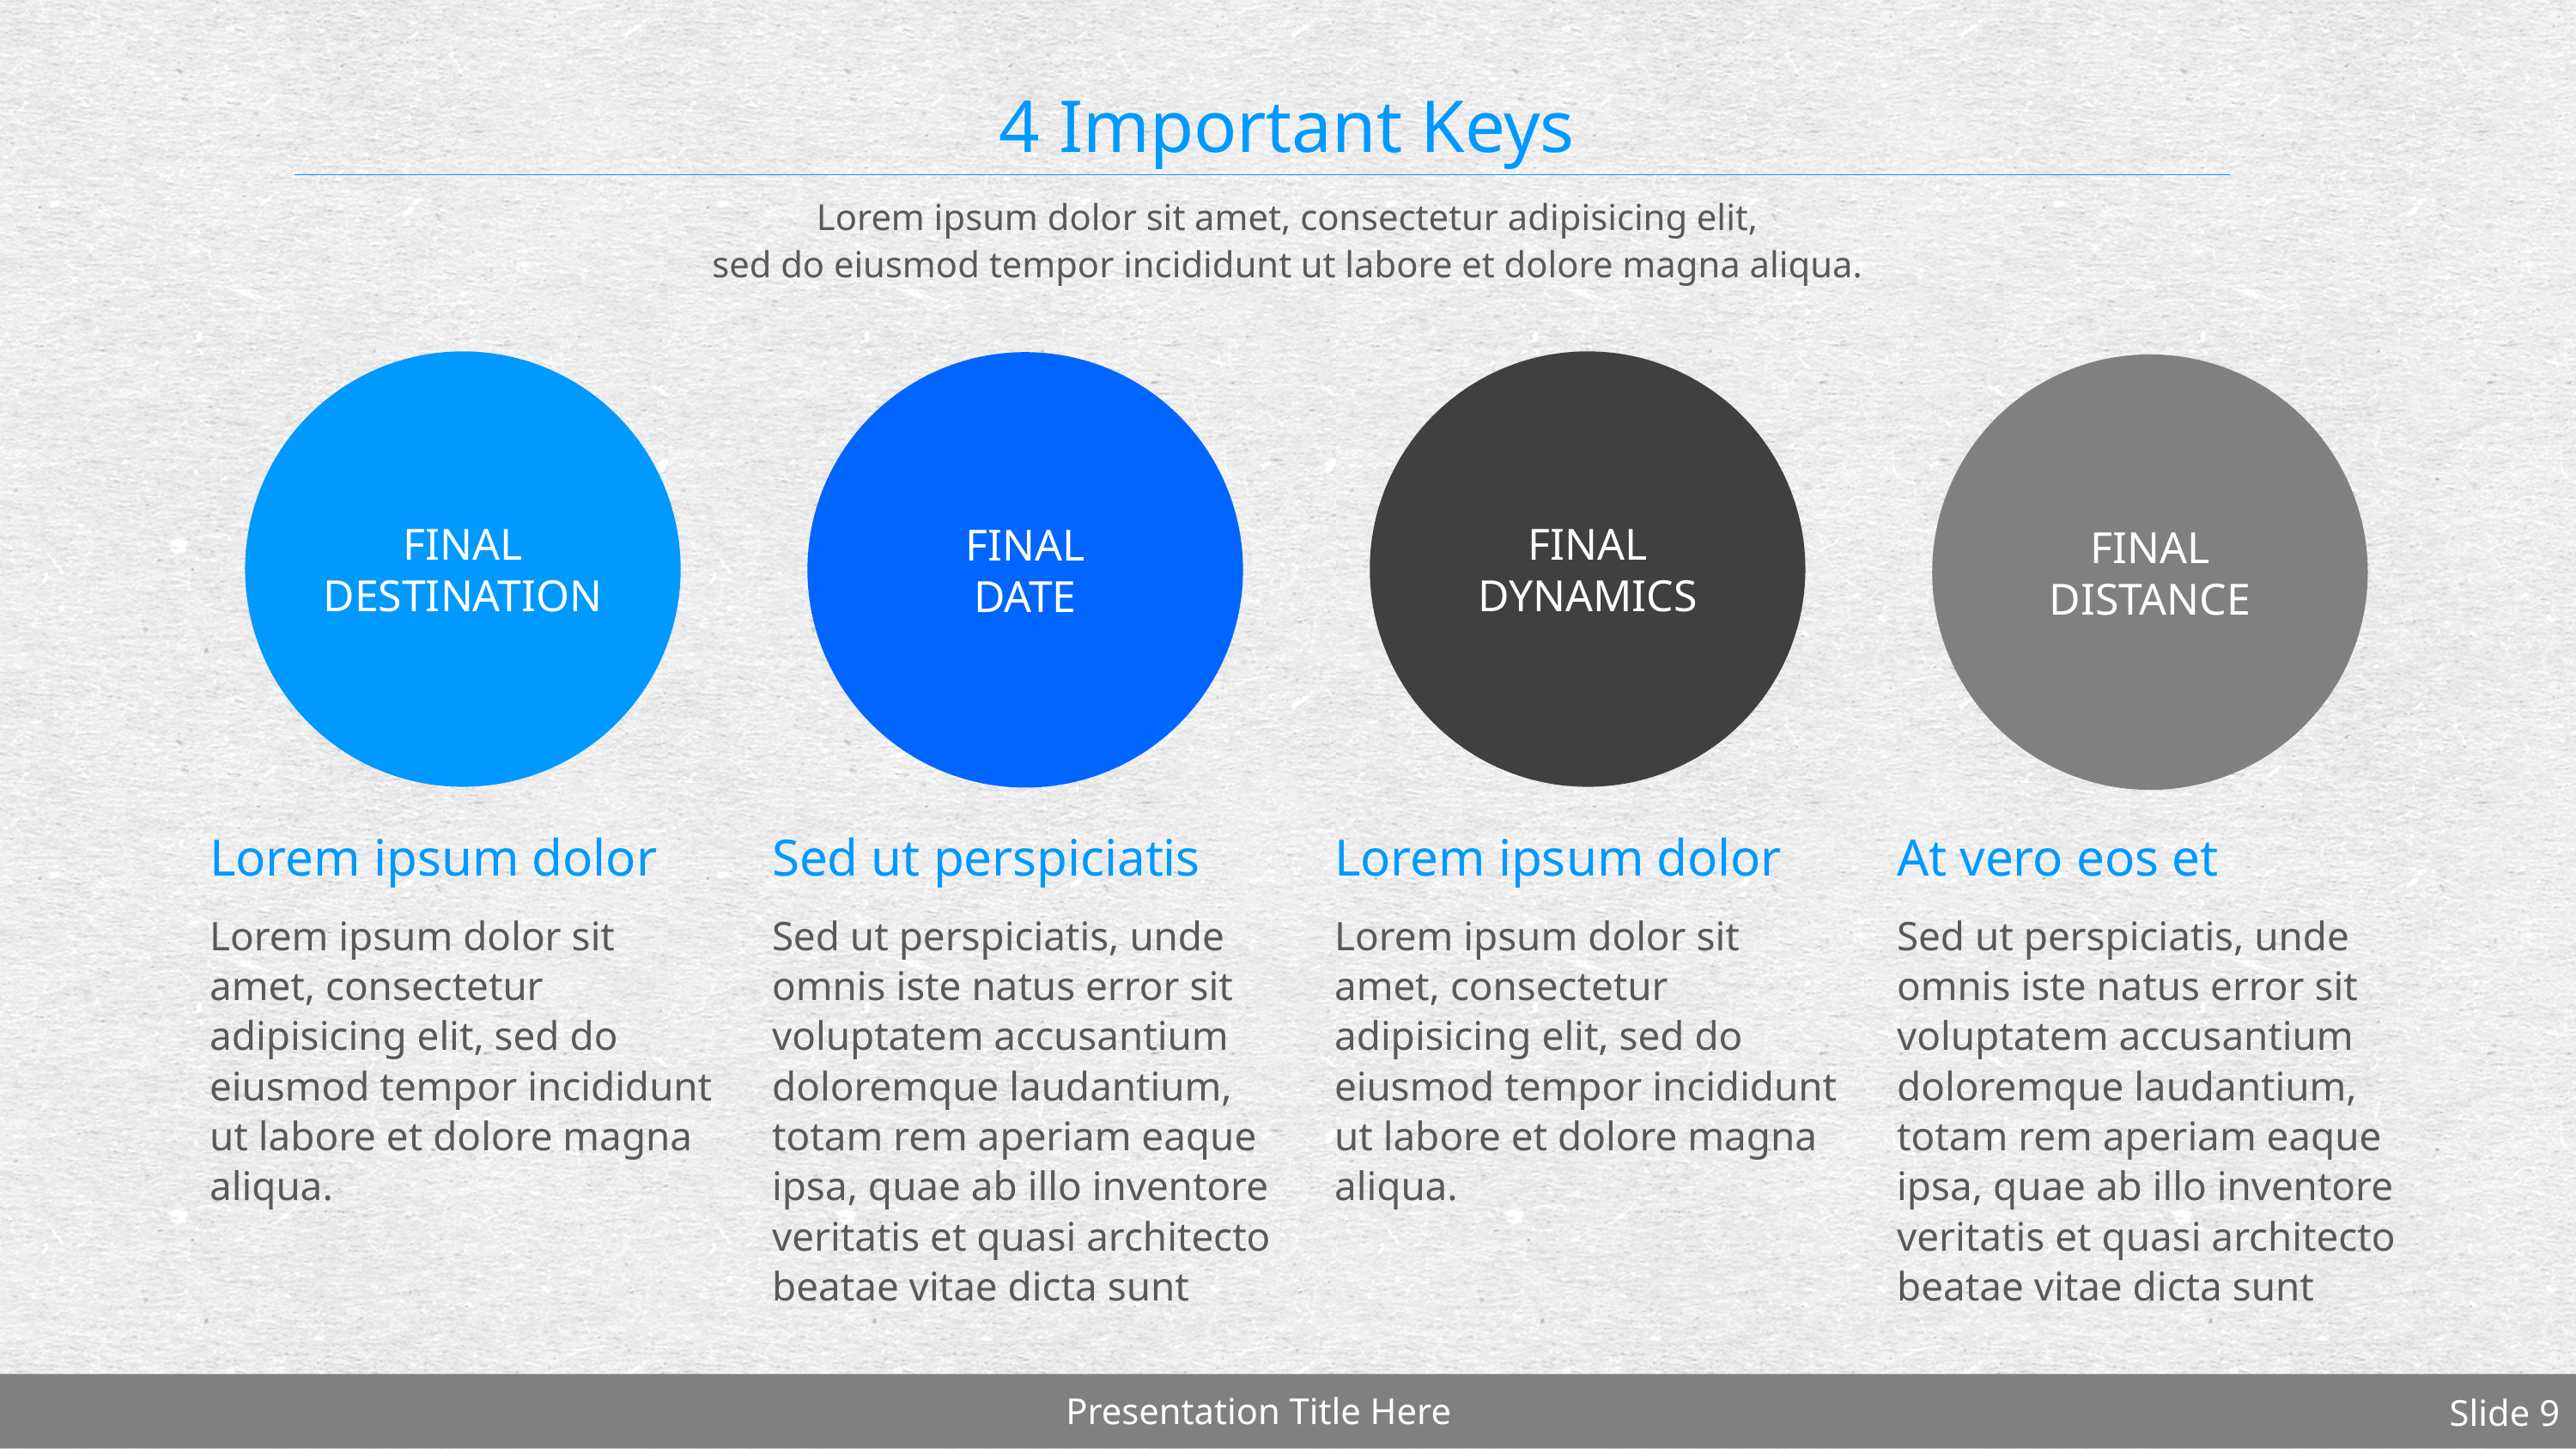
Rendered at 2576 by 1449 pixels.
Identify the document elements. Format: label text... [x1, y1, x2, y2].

text_box FINAL DYNAMICS [1369, 350, 1807, 788]
list Lorem ipsum dolor sit amet, consectetur adipisicing elit, sed do eiusmod tempor incididunt ut labore et dolore magna aliqua. [1321, 901, 1854, 1305]
list At vero eos et [1884, 804, 2416, 894]
text_box FINAL DESTINATION [244, 350, 682, 788]
picture [0, 0, 2576, 1373]
subtitle Lorem ipsum dolor sit amet, consectetur adipisicing elit, sed do eiusmod tempor incididunt ut labore et dolore magna aliqua. [44, 184, 2530, 314]
slide_number Slide 9 [1993, 1384, 2573, 1432]
text_box FINAL DISTANCE [1931, 353, 2369, 791]
title 4 Important Keys [44, 65, 2530, 175]
list Lorem ipsum dolor sit amet, consectetur adipisicing elit, sed do eiusmod tempor incididunt ut labore et dolore magna aliqua. [197, 901, 729, 1305]
list Lorem ipsum dolor [197, 804, 729, 894]
list Lorem ipsum dolor [1321, 804, 1854, 894]
list Sed ut perspiciatis, unde omnis iste natus error sit voluptatem accusantium doloremque laudantium, totam rem aperiam eaque ipsa, quae ab illo inventore veritatis et quasi architecto beatae vitae dicta sunt [759, 901, 1291, 1305]
text_box FINAL DATE [806, 351, 1244, 789]
list Sed ut perspiciatis, unde omnis iste natus error sit voluptatem accusantium doloremque laudantium, totam rem aperiam eaque ipsa, quae ab illo inventore veritatis et quasi architecto beatae vitae dicta sunt [1884, 901, 2416, 1305]
footer Presentation Title Here [823, 1383, 1693, 1432]
list Sed ut perspiciatis [759, 804, 1291, 894]
